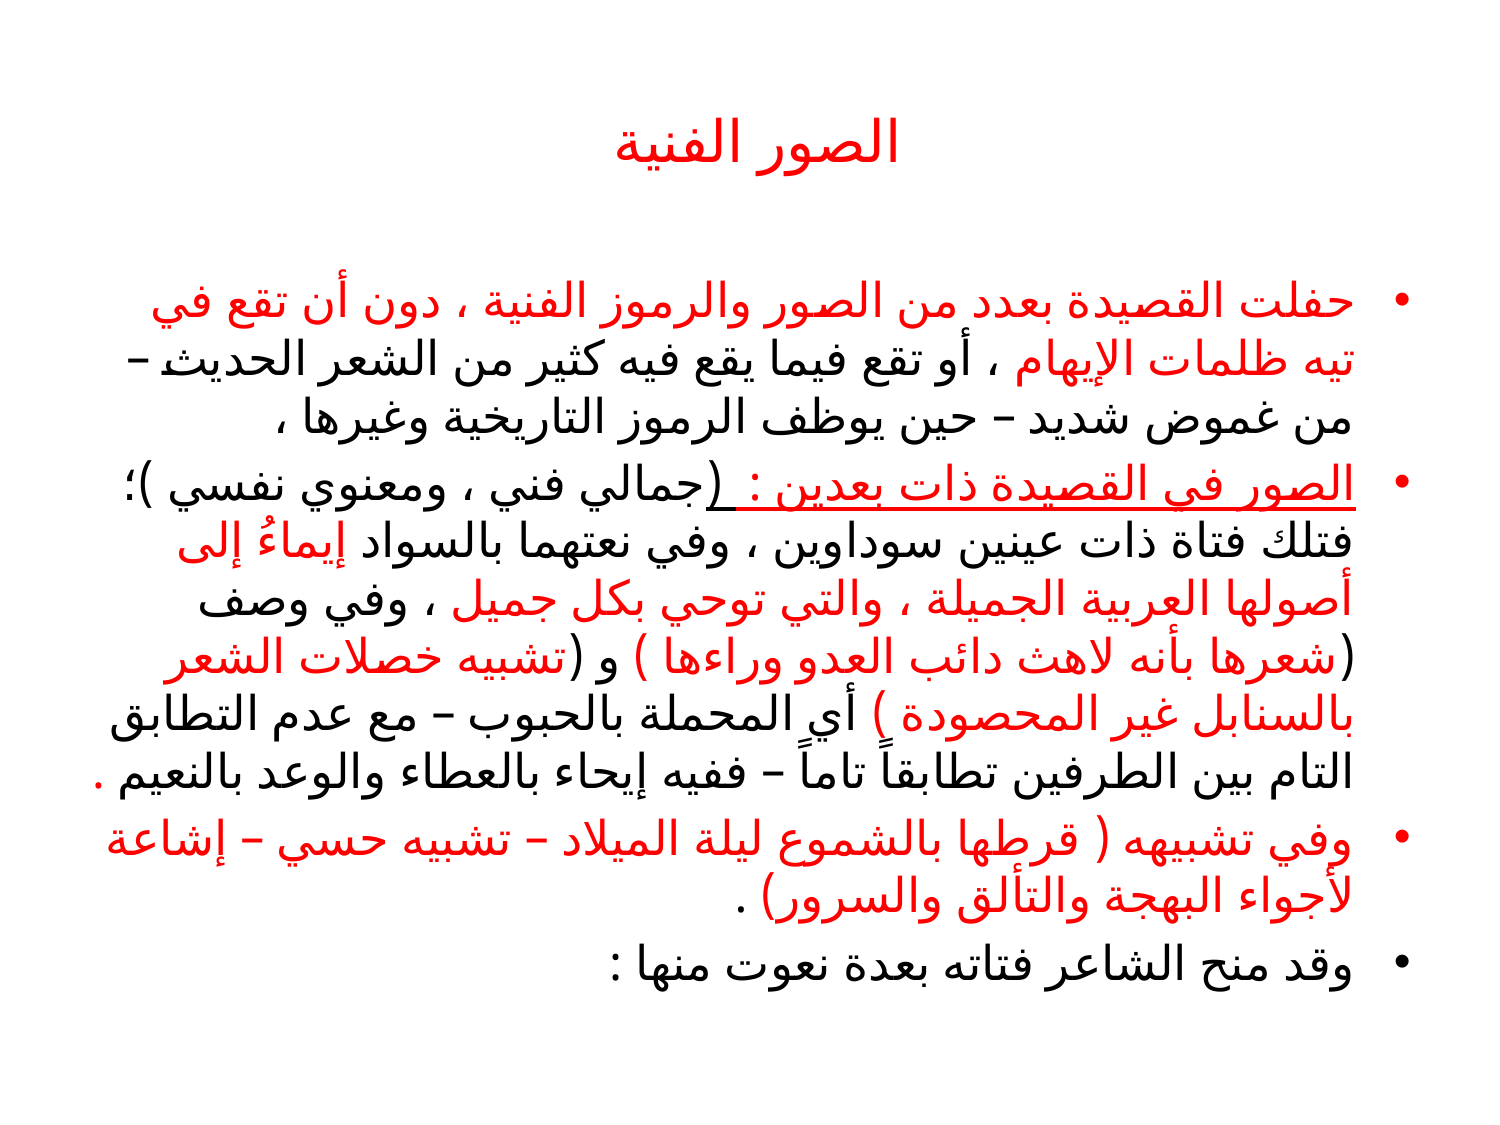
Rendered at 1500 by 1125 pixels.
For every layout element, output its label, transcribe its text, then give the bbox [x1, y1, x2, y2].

title الصور الفنية [75, 45, 1425, 233]
list حفلت القصيدة بعدد من الصور والرموز الفنية ، دون أن تقع في تيه ظلمات الإيهام ، أو تقع فيما يقع فيه كثير من الشعر الحديث – من غموض شديد – حين يوظف الرموز التاريخية وغيرها ، الصور في القصيدة ذات بعدين : (جمالي فني ، ومعنوي نفسي )؛ فتلك فتاة ذات عينين سوداوين ، وفي نعتهما بالسواد إيماءُ إلى أصولها العربية الجميلة ، والتي توحي بكل جميل ، وفي وصف (شعرها بأنه لاهث دائب العدو وراءها ) و (تشبيه خصلات الشعر بالسنابل غير المحصودة ) أي المحملة بالحبوب – مع عدم التطابق التام بين الطرفين تطابقاً تاماً – ففيه إيحاء بالعطاء والوعد بالنعيم . وفي تشبيهه ( قرطها بالشموع ليلة الميلاد – تشبيه حسي – إشاعة لأجواء البهجة والتألق والسرور) . وقد منح الشاعر فتاته بعدة نعوت منها : [75, 262, 1425, 1005]
